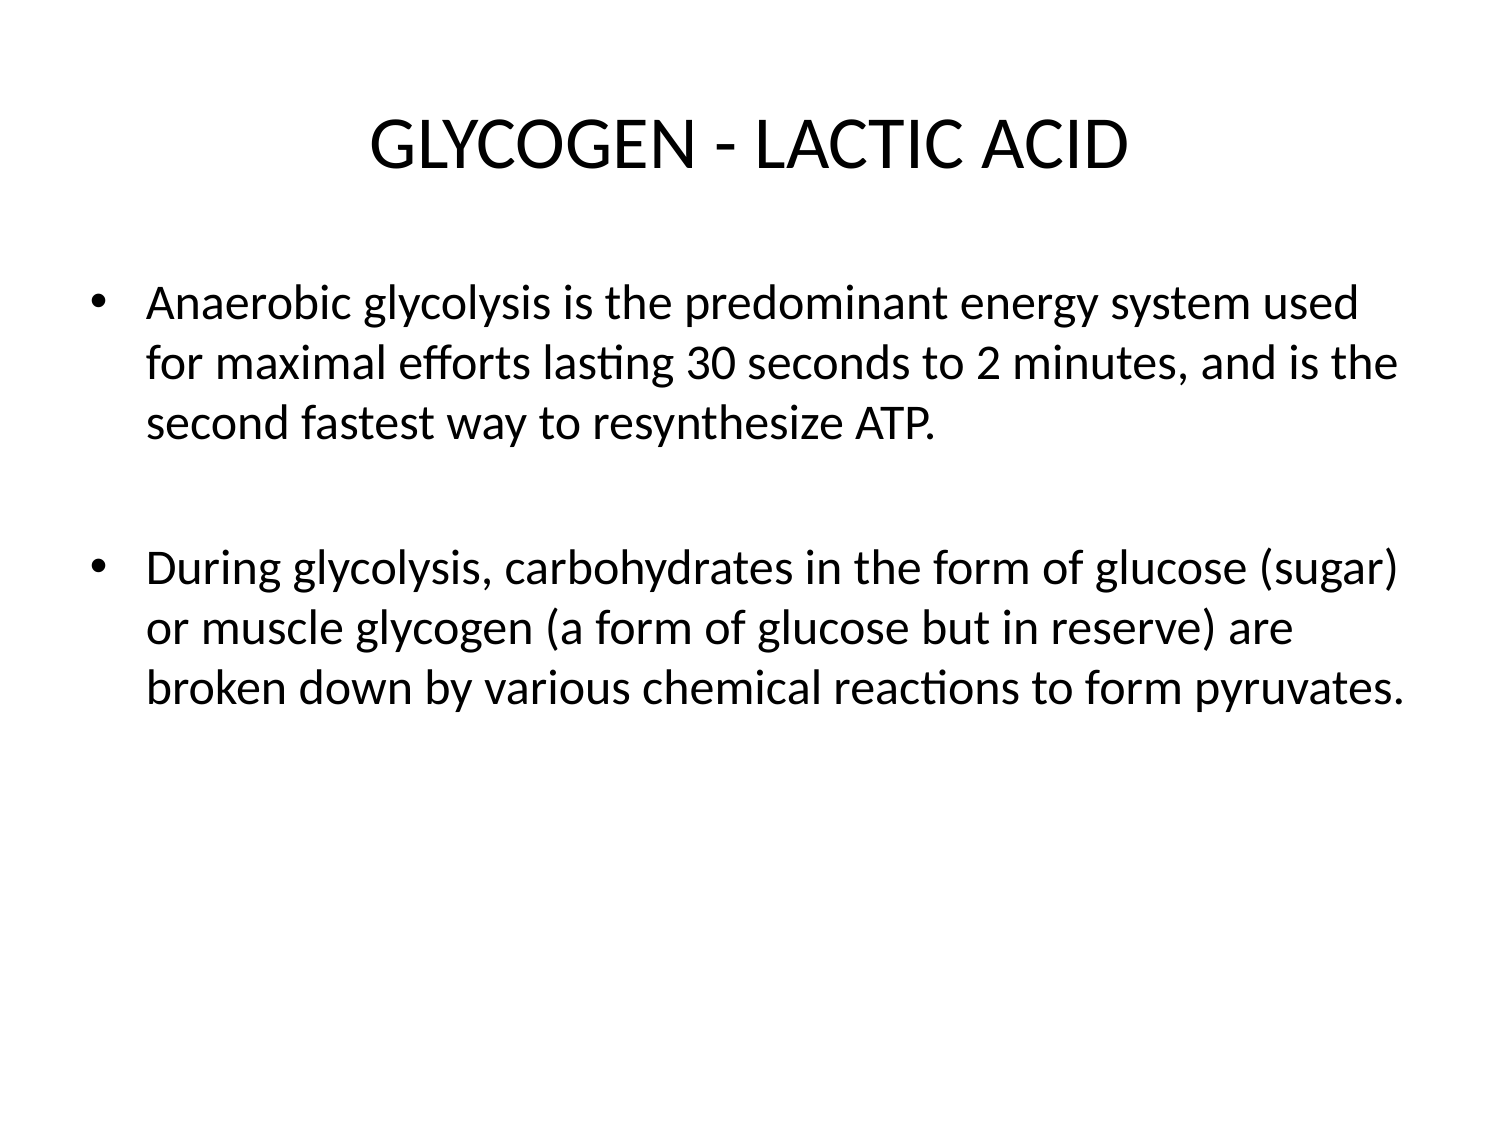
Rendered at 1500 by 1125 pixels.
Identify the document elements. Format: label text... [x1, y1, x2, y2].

text_box Anaerobic glycolysis is the predominant energy system used for maximal efforts lasting 30 seconds to 2 minutes, and is the second fastest way to resynthesize ATP. During glycolysis, carbohydrates in the form of glucose (sugar) or muscle glycogen (a form of glucose but in reserve) are broken down by various chemical reactions to form pyruvates. [74, 262, 1425, 1005]
text_box GLYCOGEN - LACTIC ACID [74, 45, 1425, 233]
